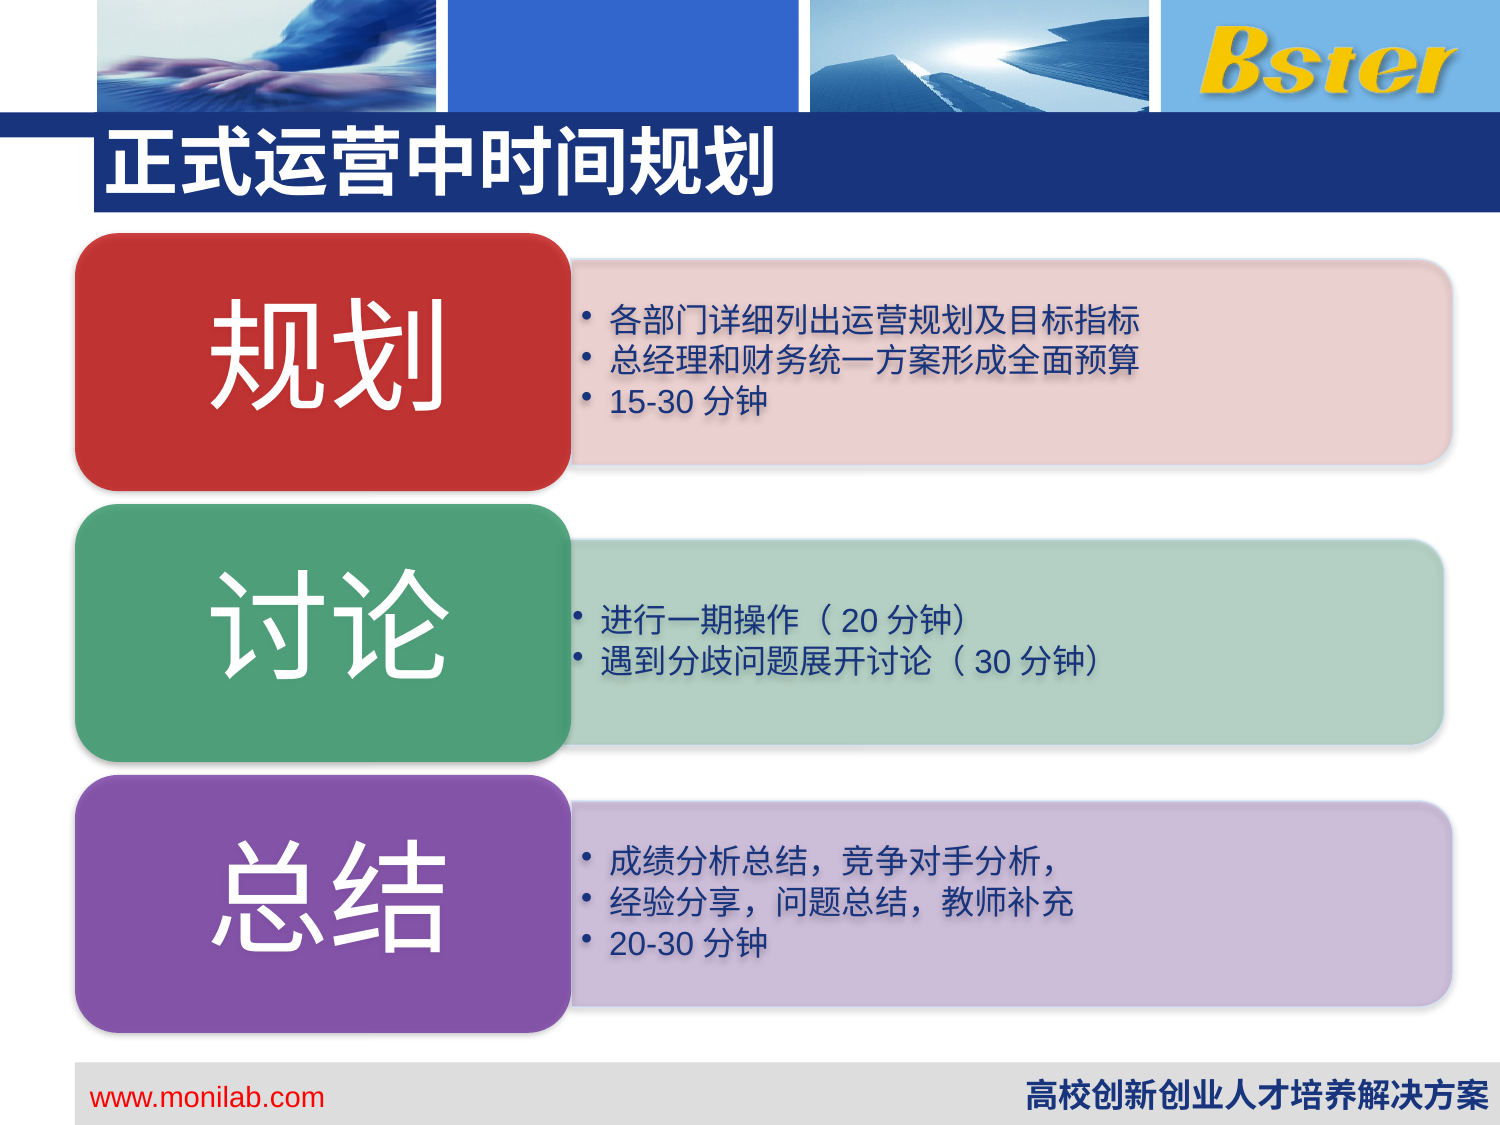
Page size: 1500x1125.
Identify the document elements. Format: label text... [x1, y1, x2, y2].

picture [810, 0, 1150, 112]
title 正式运营中时间规划 [88, 113, 1369, 206]
picture [97, 0, 437, 112]
picture [1199, 26, 1458, 94]
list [74, 232, 1454, 1034]
